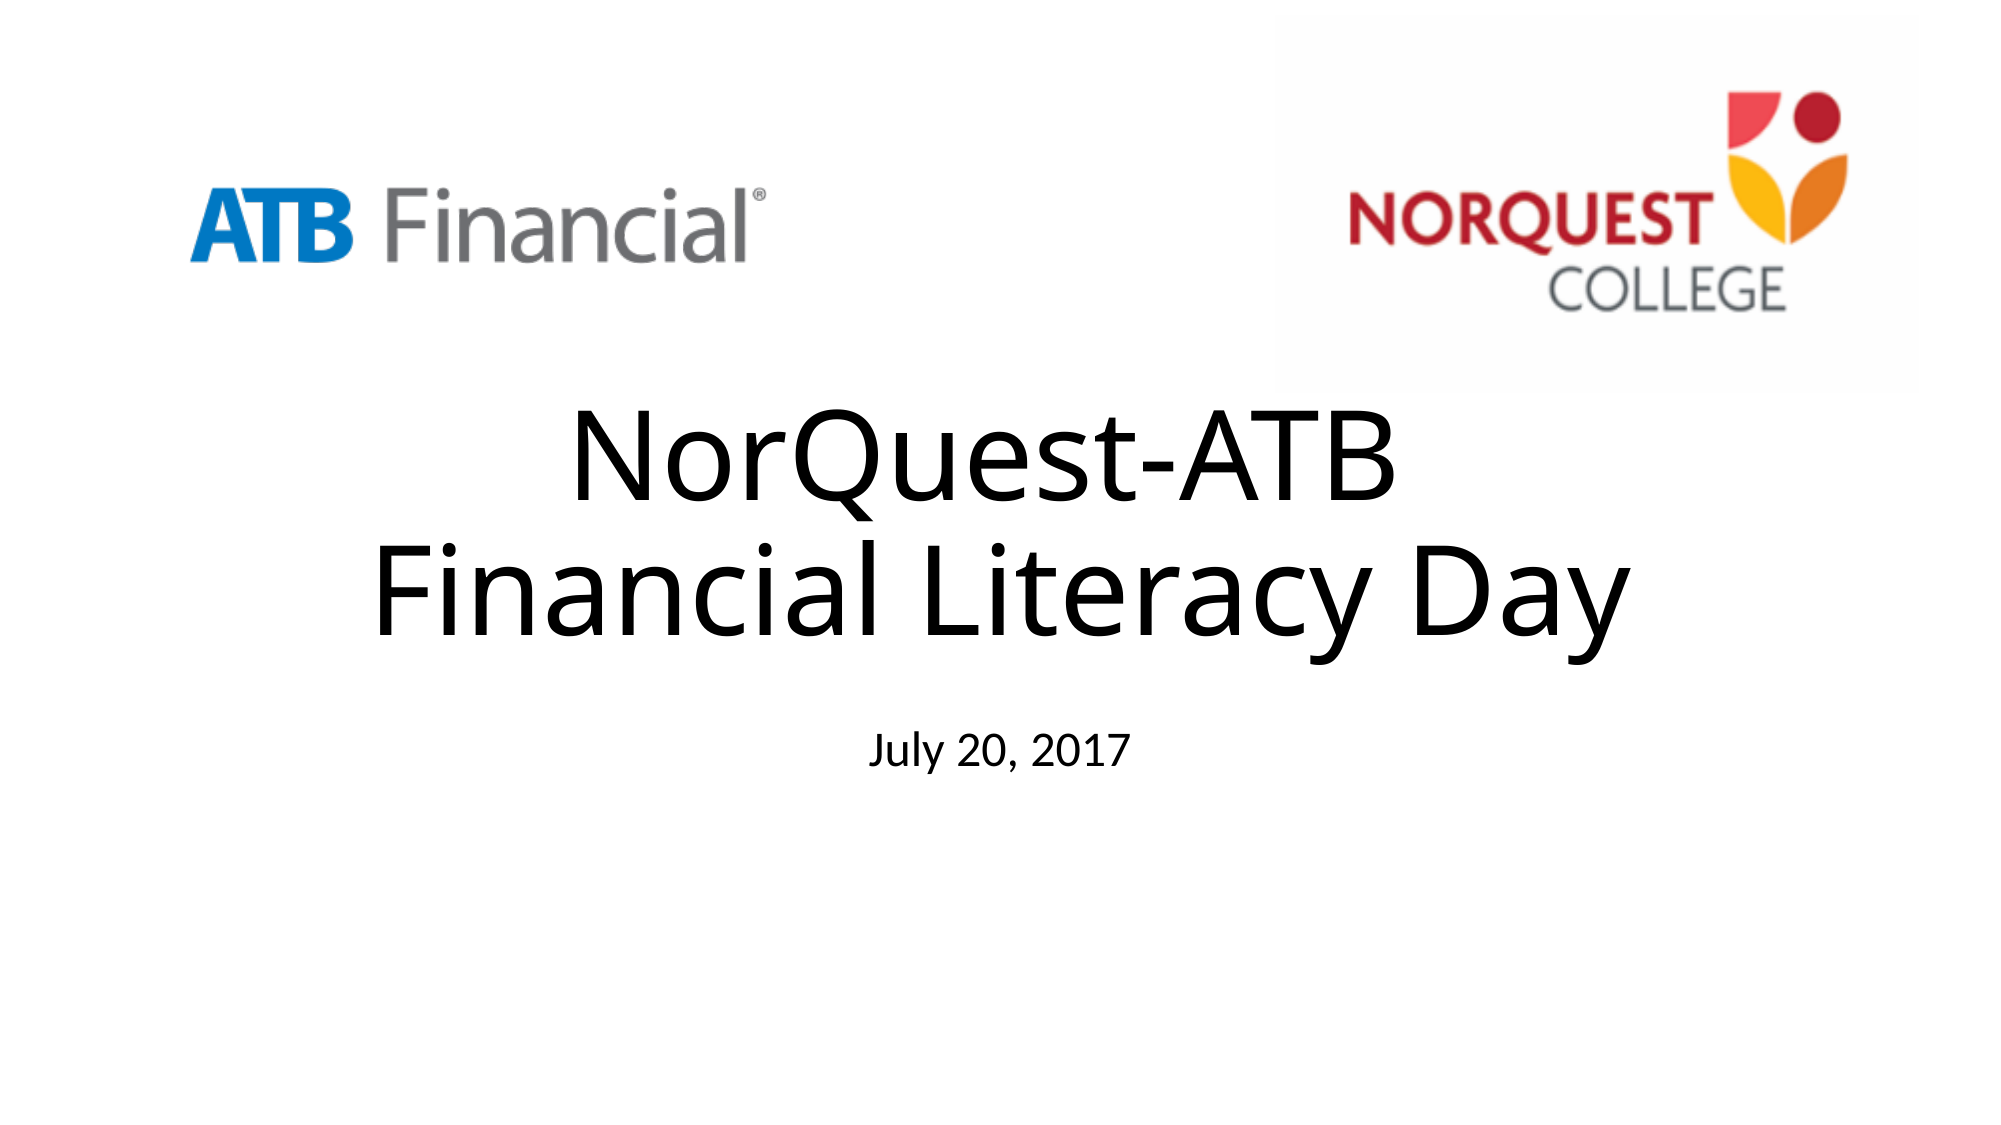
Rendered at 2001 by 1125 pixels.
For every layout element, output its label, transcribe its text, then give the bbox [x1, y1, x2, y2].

title NorQuest-ATB Financial Literacy Day [249, 277, 1750, 670]
picture [188, 168, 768, 278]
picture [1275, 15, 1919, 393]
subtitle July 20, 2017 [249, 715, 1750, 863]
